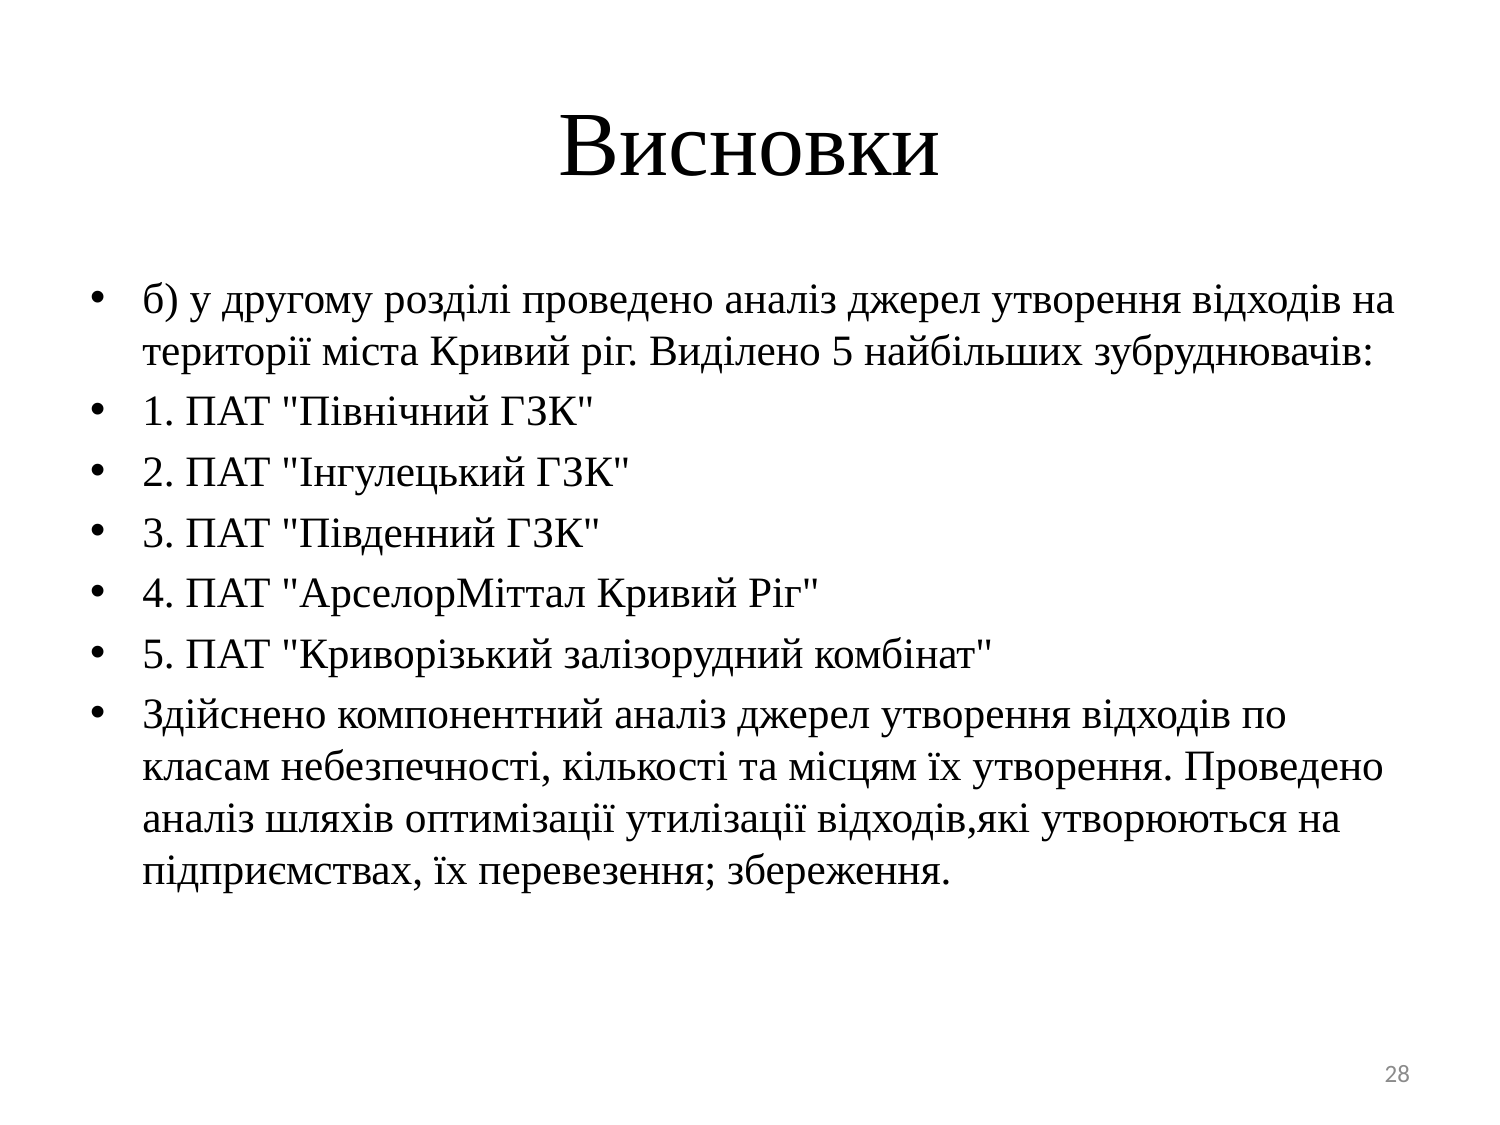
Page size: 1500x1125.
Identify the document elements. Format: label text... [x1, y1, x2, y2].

slide_number 28 [1074, 1042, 1425, 1103]
list б) у другому розділі проведено аналіз джерел утворення відходів на території міста Кривий ріг. Виділено 5 найбільших зубруднювачів: 1. ПАТ "Північний ГЗК" 2. ПАТ "Інгулецький ГЗК" 3. ПАТ "Південний ГЗК" 4. ПАТ "АрселорМіттал Кривий Ріг" 5. ПАТ "Криворізький залізорудний комбінат" Здійснено компонентний аналіз джерел утворення відходів по класам небезпечності, кількості та місцям їх утворення. Проведено аналіз шляхів оптимізації утилізації відходів,які утворюються на підприємствах, їх перевезення; збереження. [75, 262, 1425, 1005]
title Висновки [75, 45, 1425, 233]
